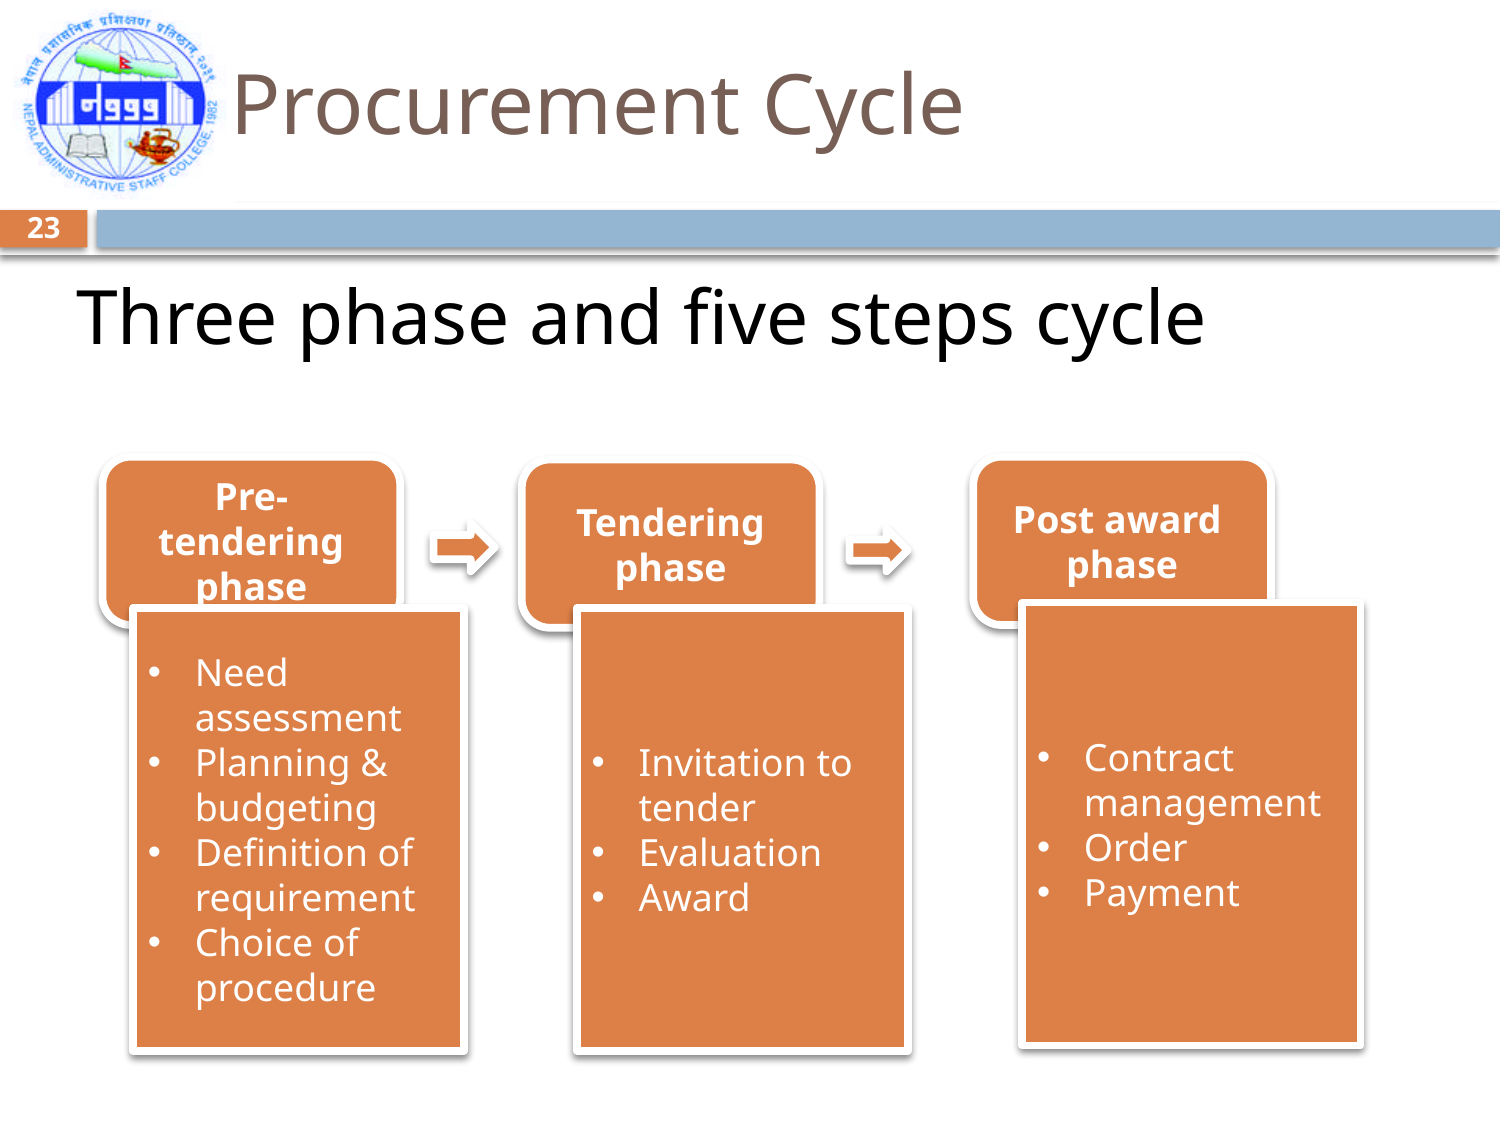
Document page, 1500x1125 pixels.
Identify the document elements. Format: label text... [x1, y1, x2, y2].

title Procurement Cycle [215, 32, 1397, 170]
picture [1, 0, 236, 208]
slide_number 23 [0, 208, 88, 249]
list Three phase and five steps cycle [22, 262, 1471, 1125]
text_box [102, 456, 1361, 1052]
